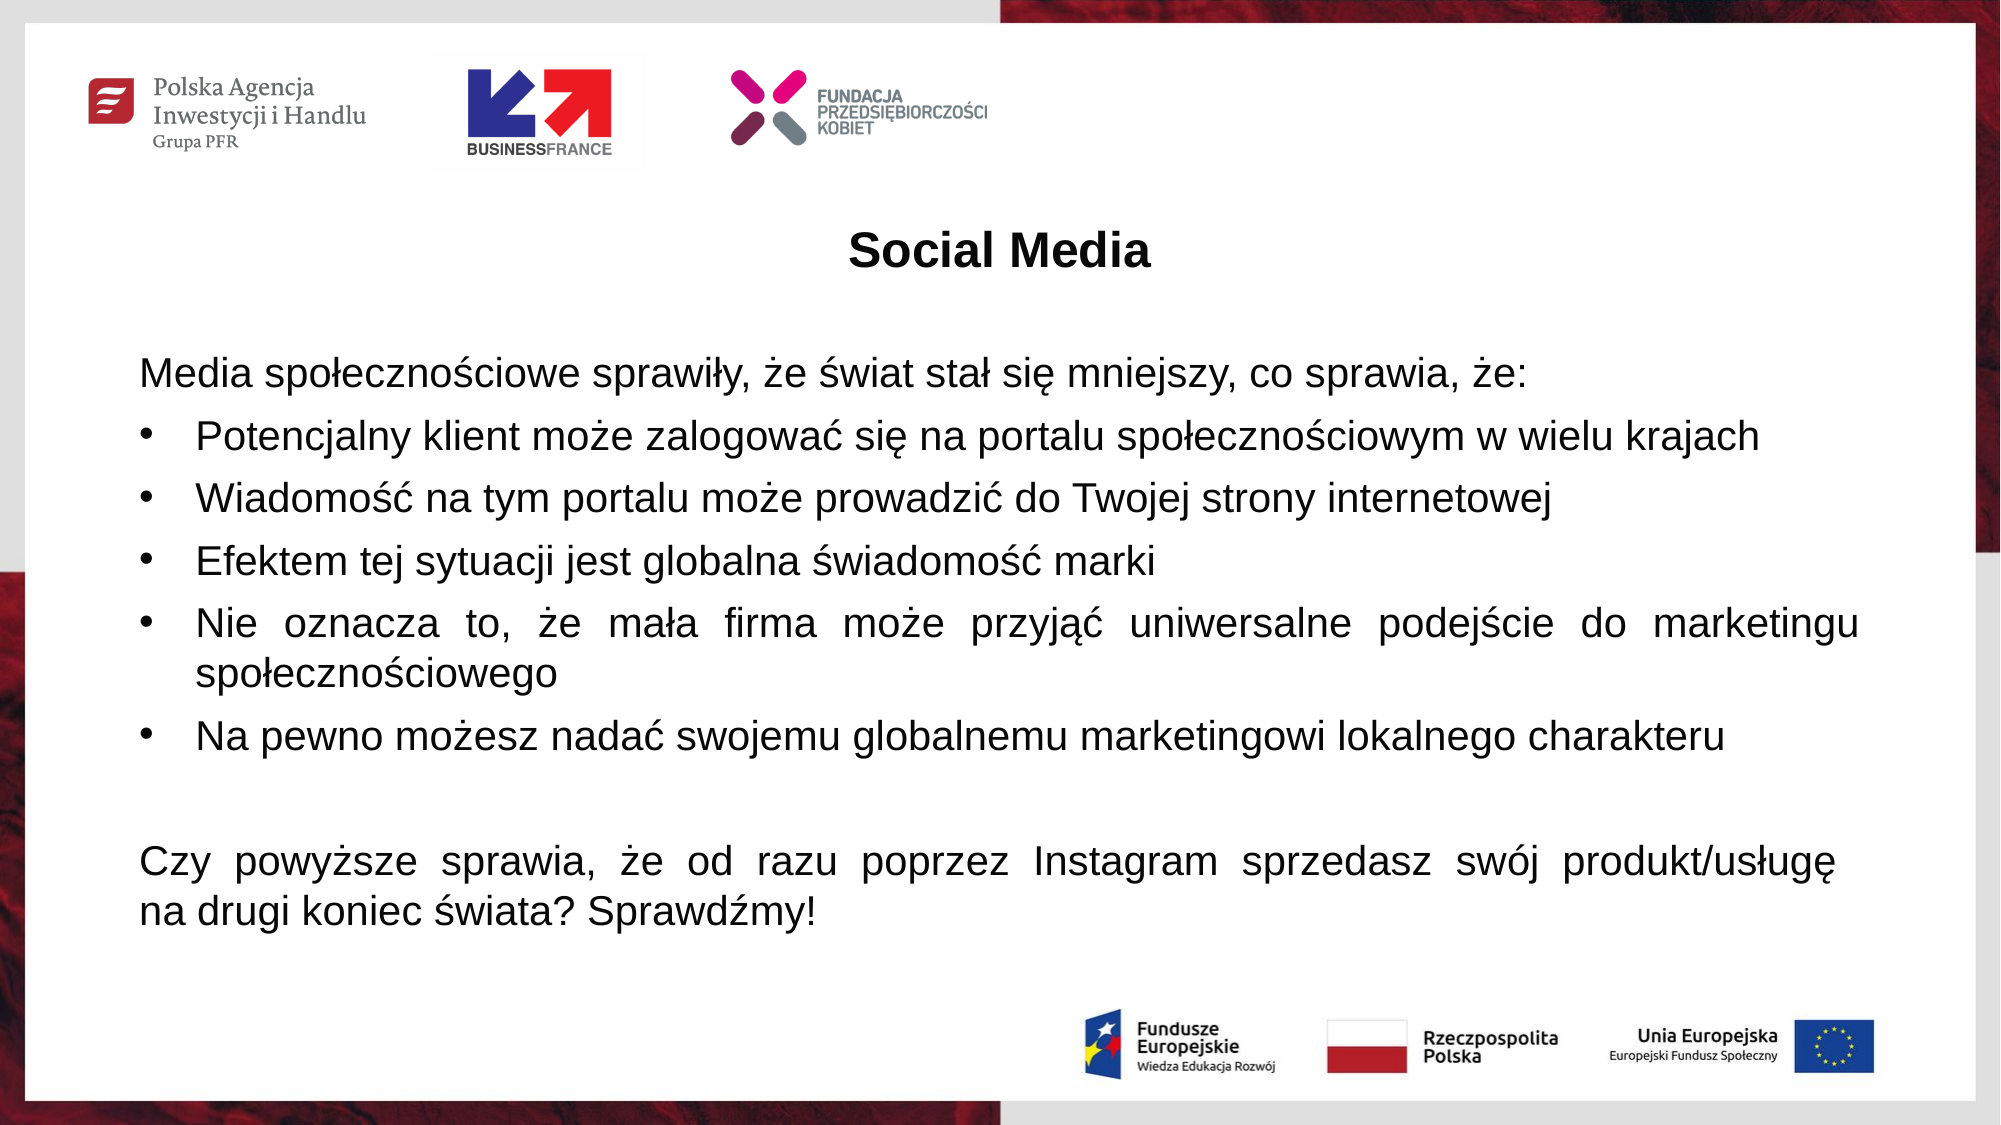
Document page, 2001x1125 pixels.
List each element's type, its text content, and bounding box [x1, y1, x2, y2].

picture [0, 0, 2001, 1125]
text_box Media społecznościowe sprawiły, że świat stał się mniejszy, co sprawia, że: Potencjalny klient może zalogować się na portalu społecznościowym w wielu krajach Wiadomość na tym portalu może prowadzić do Twojej strony internetowej Efektem tej sytuacji jest globalna świadomość marki Nie oznacza to, że mała firma może przyjąć uniwersalne podejście do marketingu społecznościowego Na pewno możesz nadać swojemu globalnemu marketingowi lokalnego charakteru Czy powyższe sprawia, że od razu poprzez Instagram sprzedasz swój produkt/usługę na drugi koniec świata? Sprawdźmy! [135, 341, 1865, 938]
text_box Social Media [453, 213, 1547, 282]
